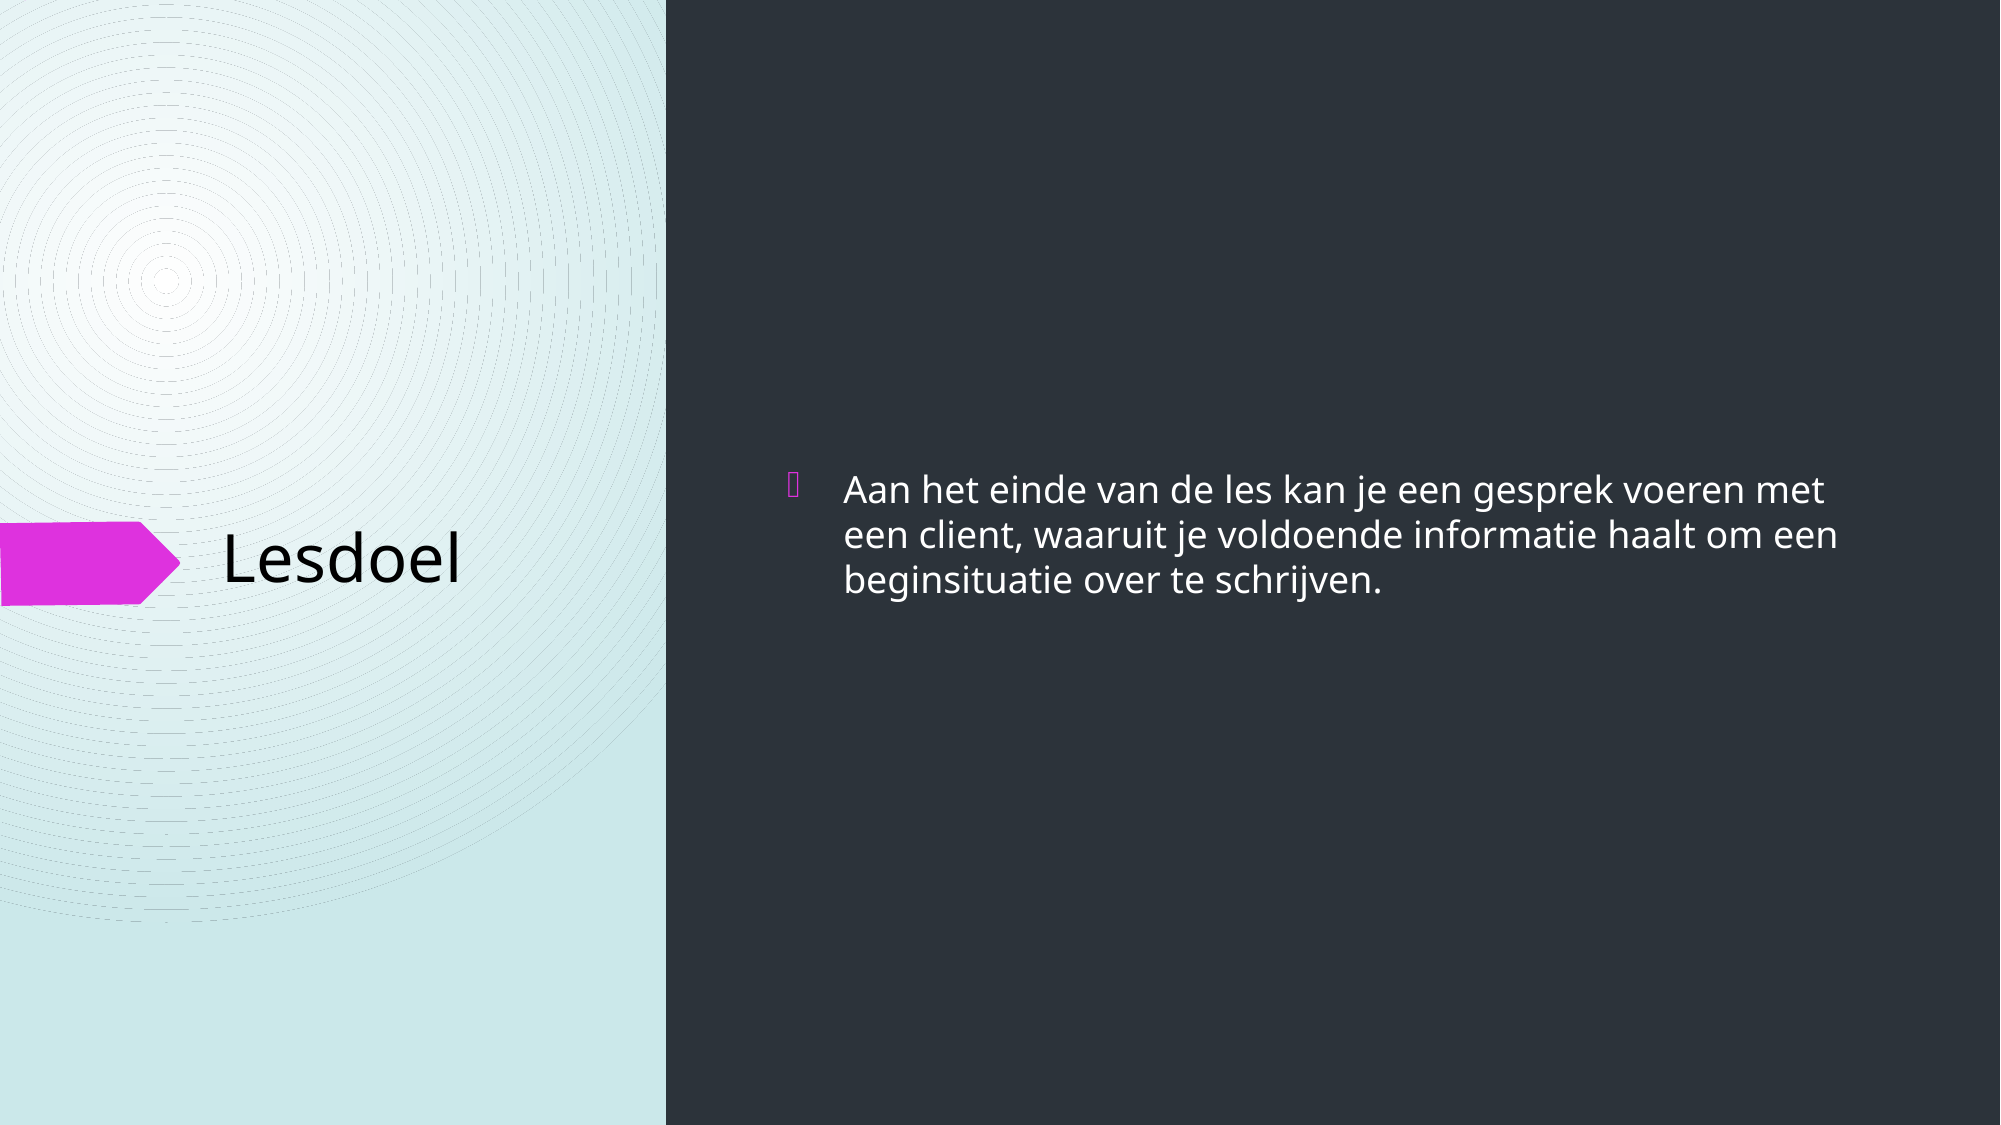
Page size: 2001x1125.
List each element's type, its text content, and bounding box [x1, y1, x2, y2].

title Lesdoel [206, 508, 610, 1006]
text_box [667, 0, 2000, 1125]
text_box [0, 521, 181, 606]
text_box [0, 0, 667, 1125]
list Aan het einde van de les kan je een gesprek voeren met een client, waaruit je voldoende informatie haalt om een beginsituatie over te schrijven. [772, 96, 1888, 970]
